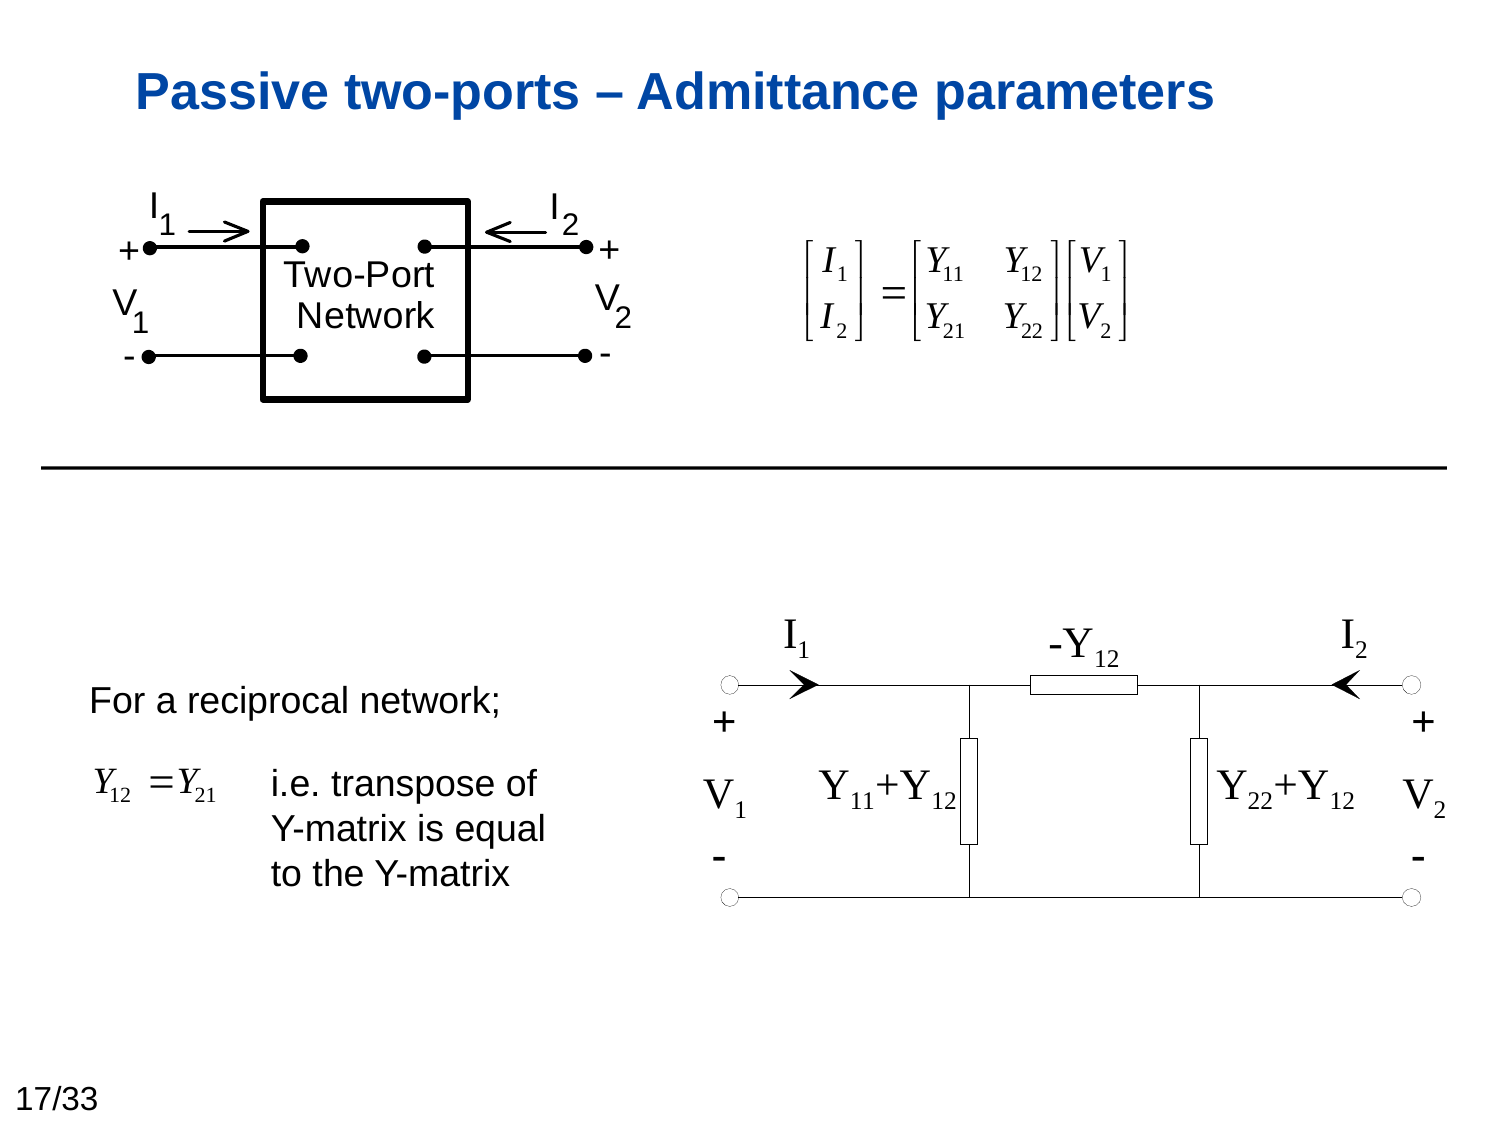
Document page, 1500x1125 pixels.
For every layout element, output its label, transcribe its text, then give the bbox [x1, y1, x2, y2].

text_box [88, 759, 221, 810]
title Passive two-ports – Admittance parameters [120, 18, 1471, 159]
text_box i.e. transpose of Y-matrix is equal to the Y-matrix [256, 751, 562, 901]
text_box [796, 231, 1140, 349]
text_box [111, 184, 649, 403]
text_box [702, 609, 1449, 908]
text_box For a reciprocal network; [74, 668, 517, 729]
